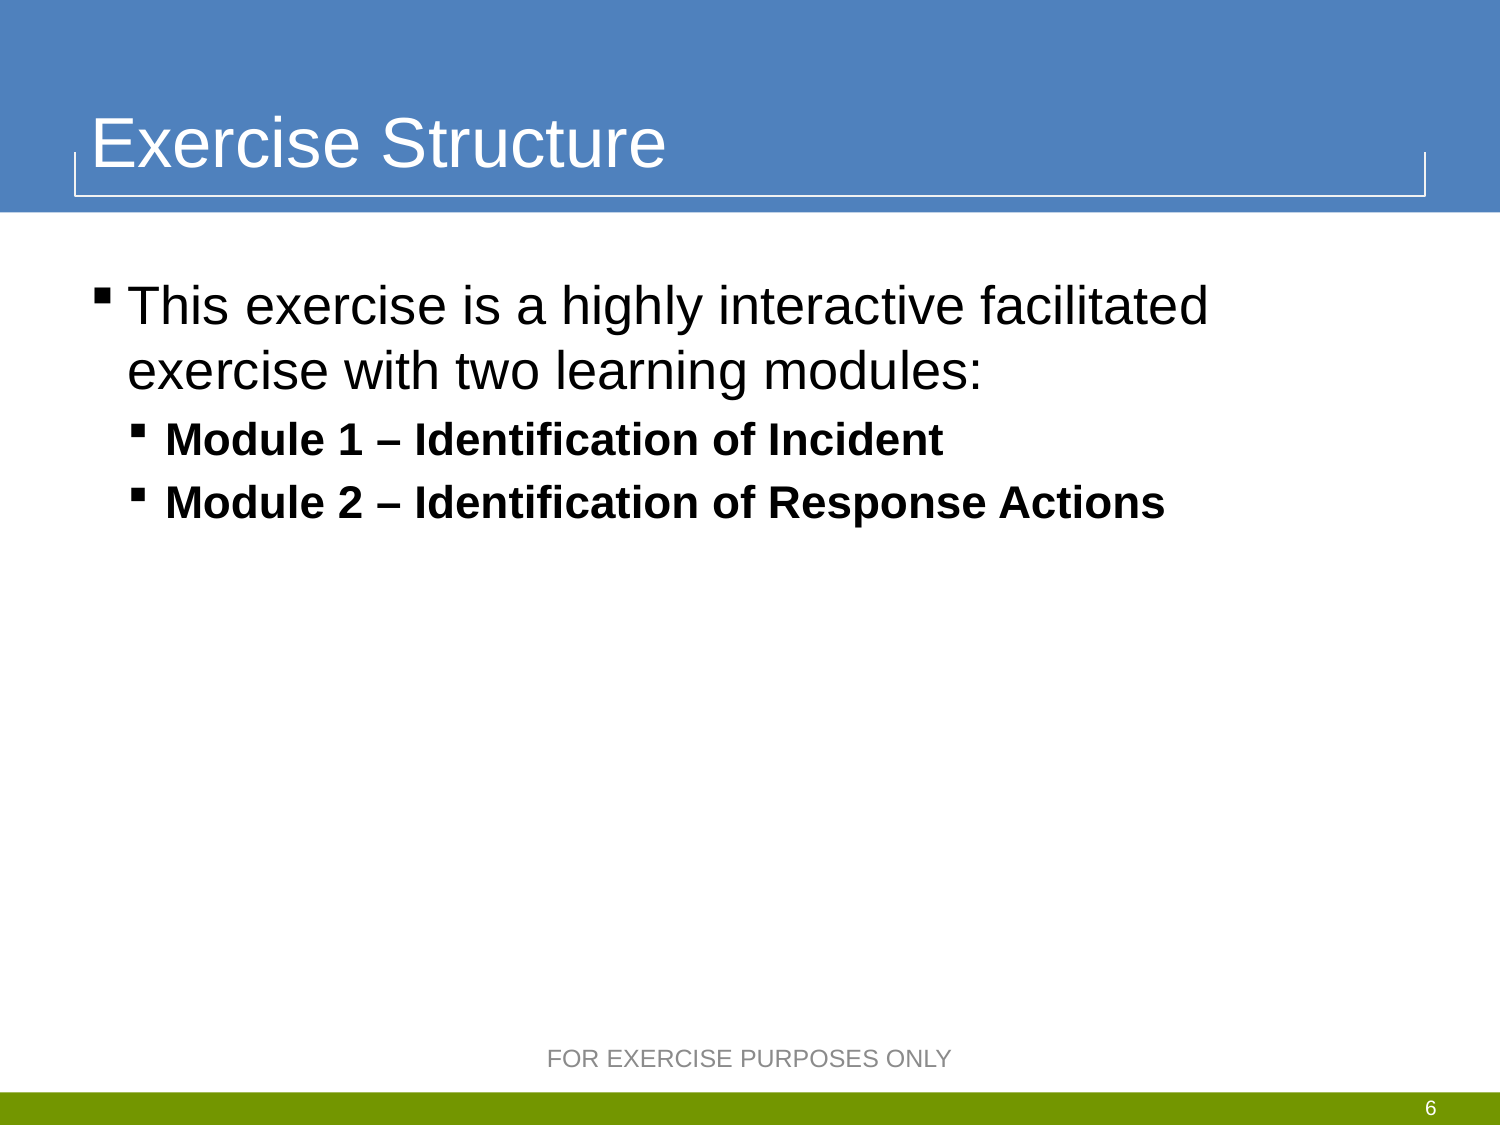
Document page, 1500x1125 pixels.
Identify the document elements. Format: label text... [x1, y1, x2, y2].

title Exercise Structure [74, 44, 1426, 233]
footer FOR EXERCISE PURPOSES ONLY [512, 1042, 988, 1103]
list This exercise is a highly interactive facilitated exercise with two learning modules: Module 1 – Identification of Incident Module 2 – Identification of Response Actions [74, 262, 1426, 1006]
